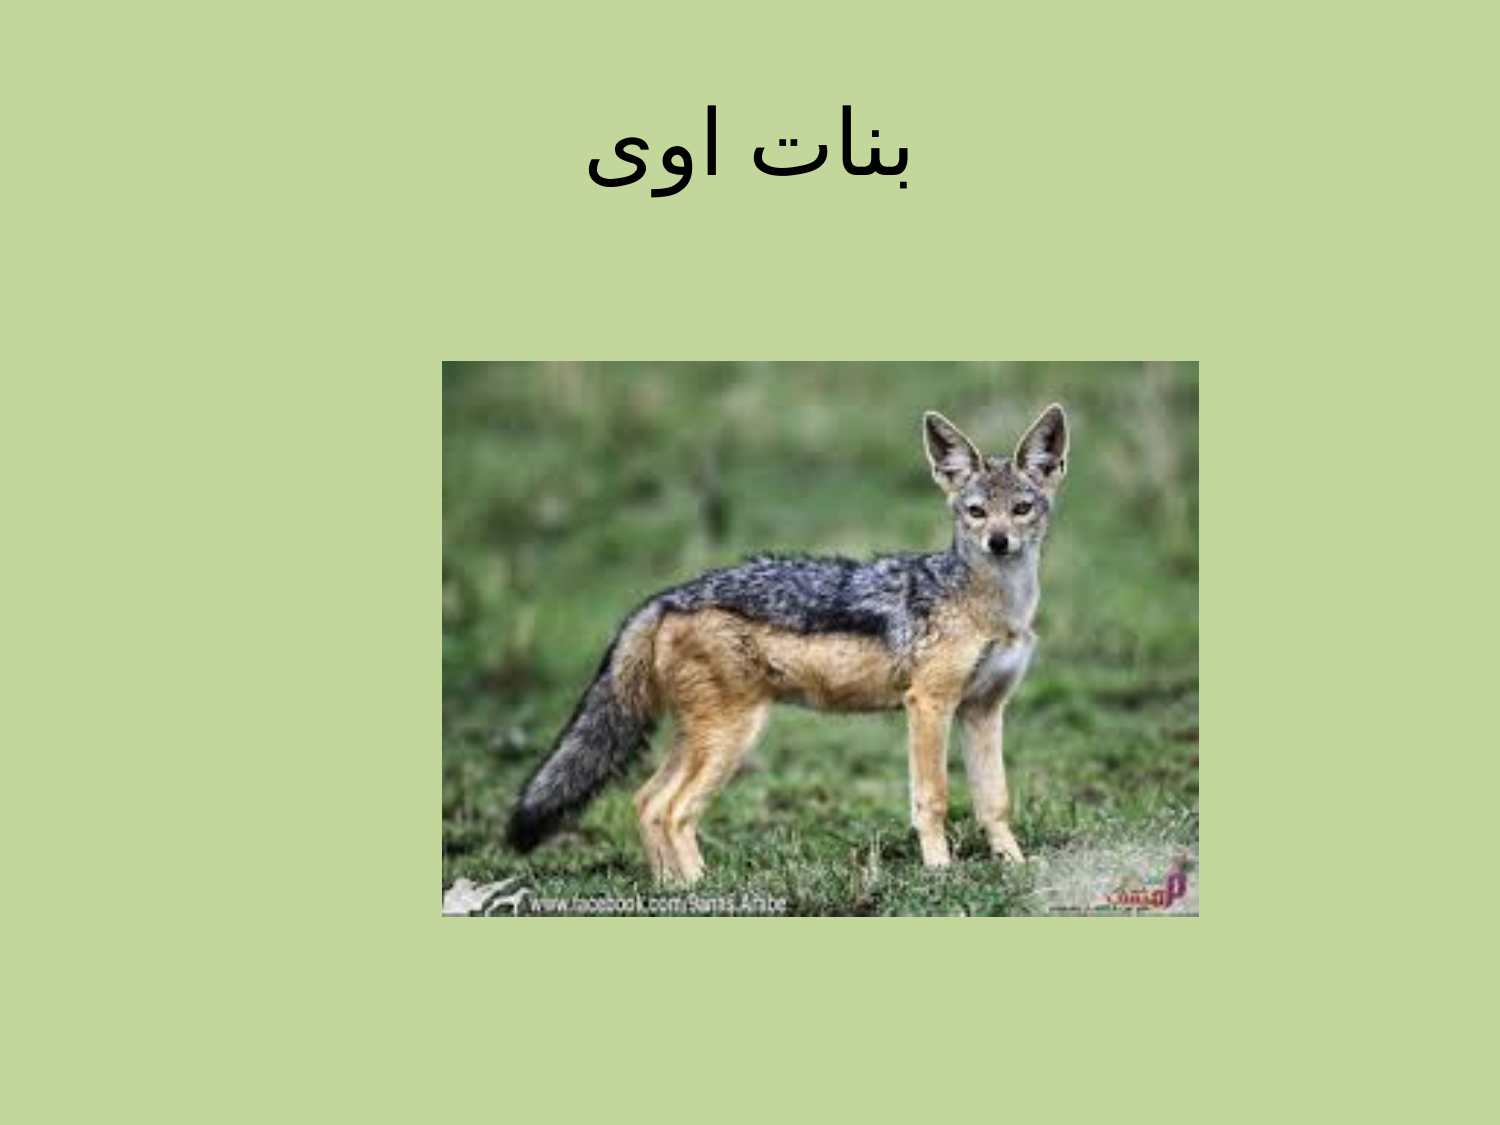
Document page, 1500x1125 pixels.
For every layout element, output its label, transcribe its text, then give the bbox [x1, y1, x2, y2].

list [442, 361, 1200, 918]
title بنات اوى [75, 45, 1425, 233]
